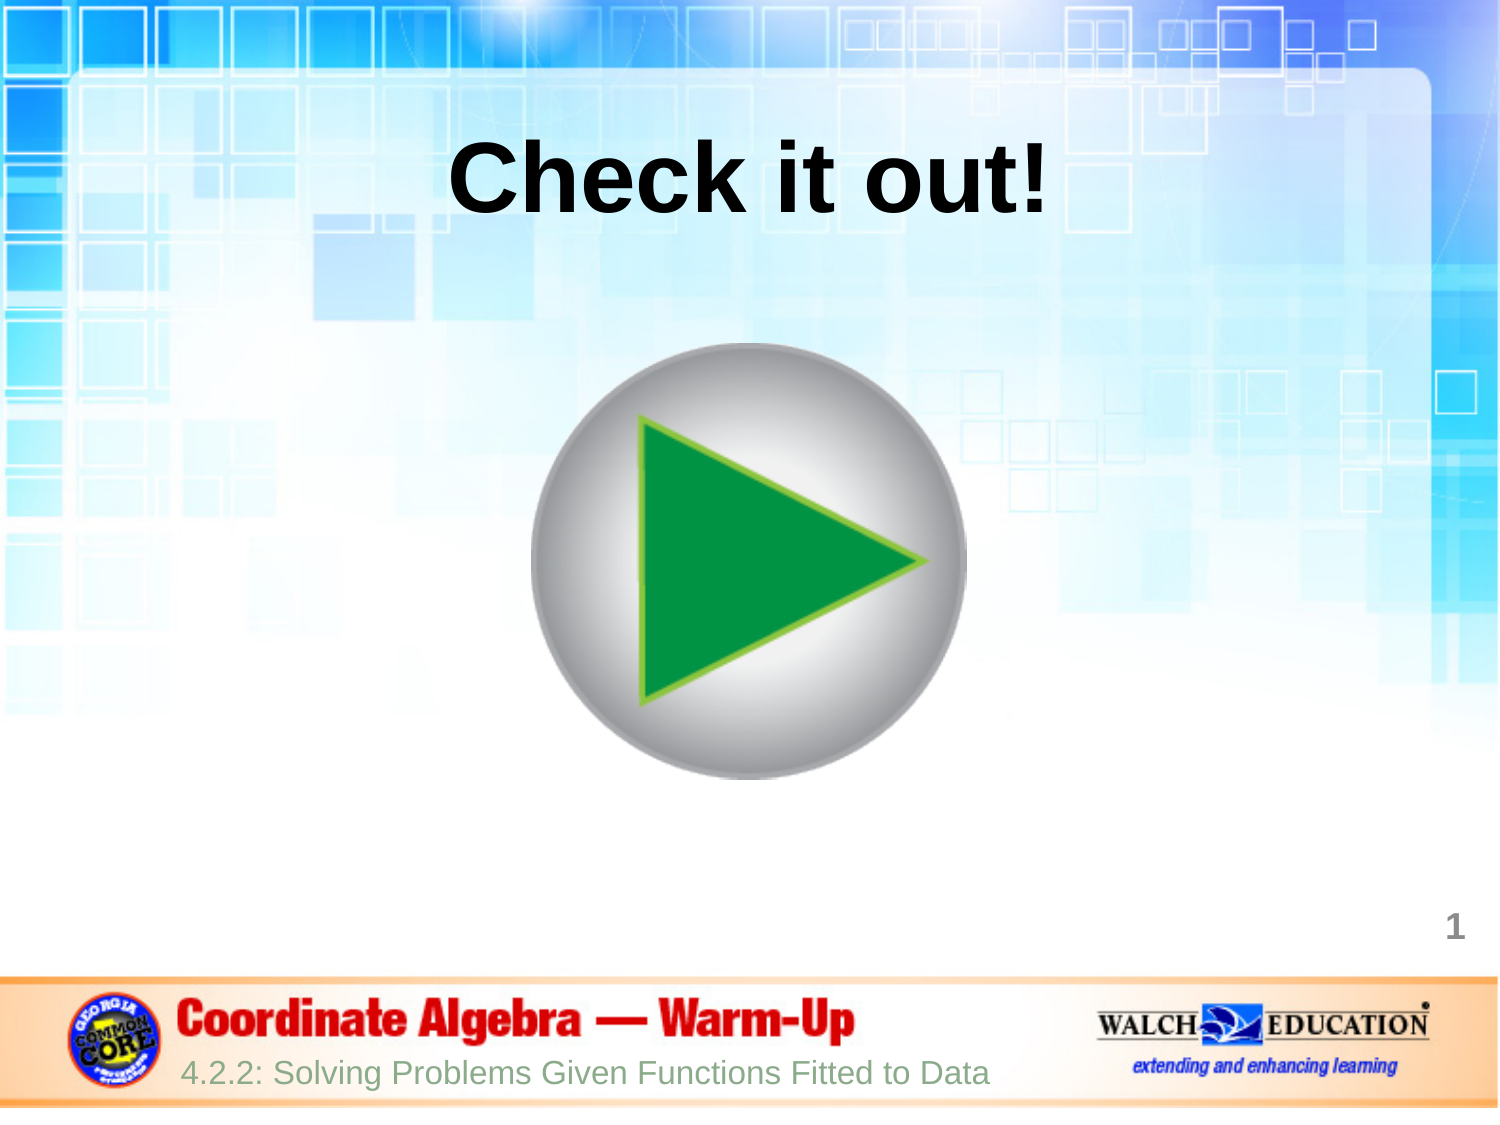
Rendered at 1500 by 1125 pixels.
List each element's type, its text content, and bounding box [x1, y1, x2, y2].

slide_number 1 [1361, 901, 1481, 949]
footer 4.2.2: Solving Problems Given Functions Fitted to Data [165, 1048, 1064, 1094]
subtitle Check it out! [105, 105, 1394, 925]
picture [0, 0, 1500, 1108]
